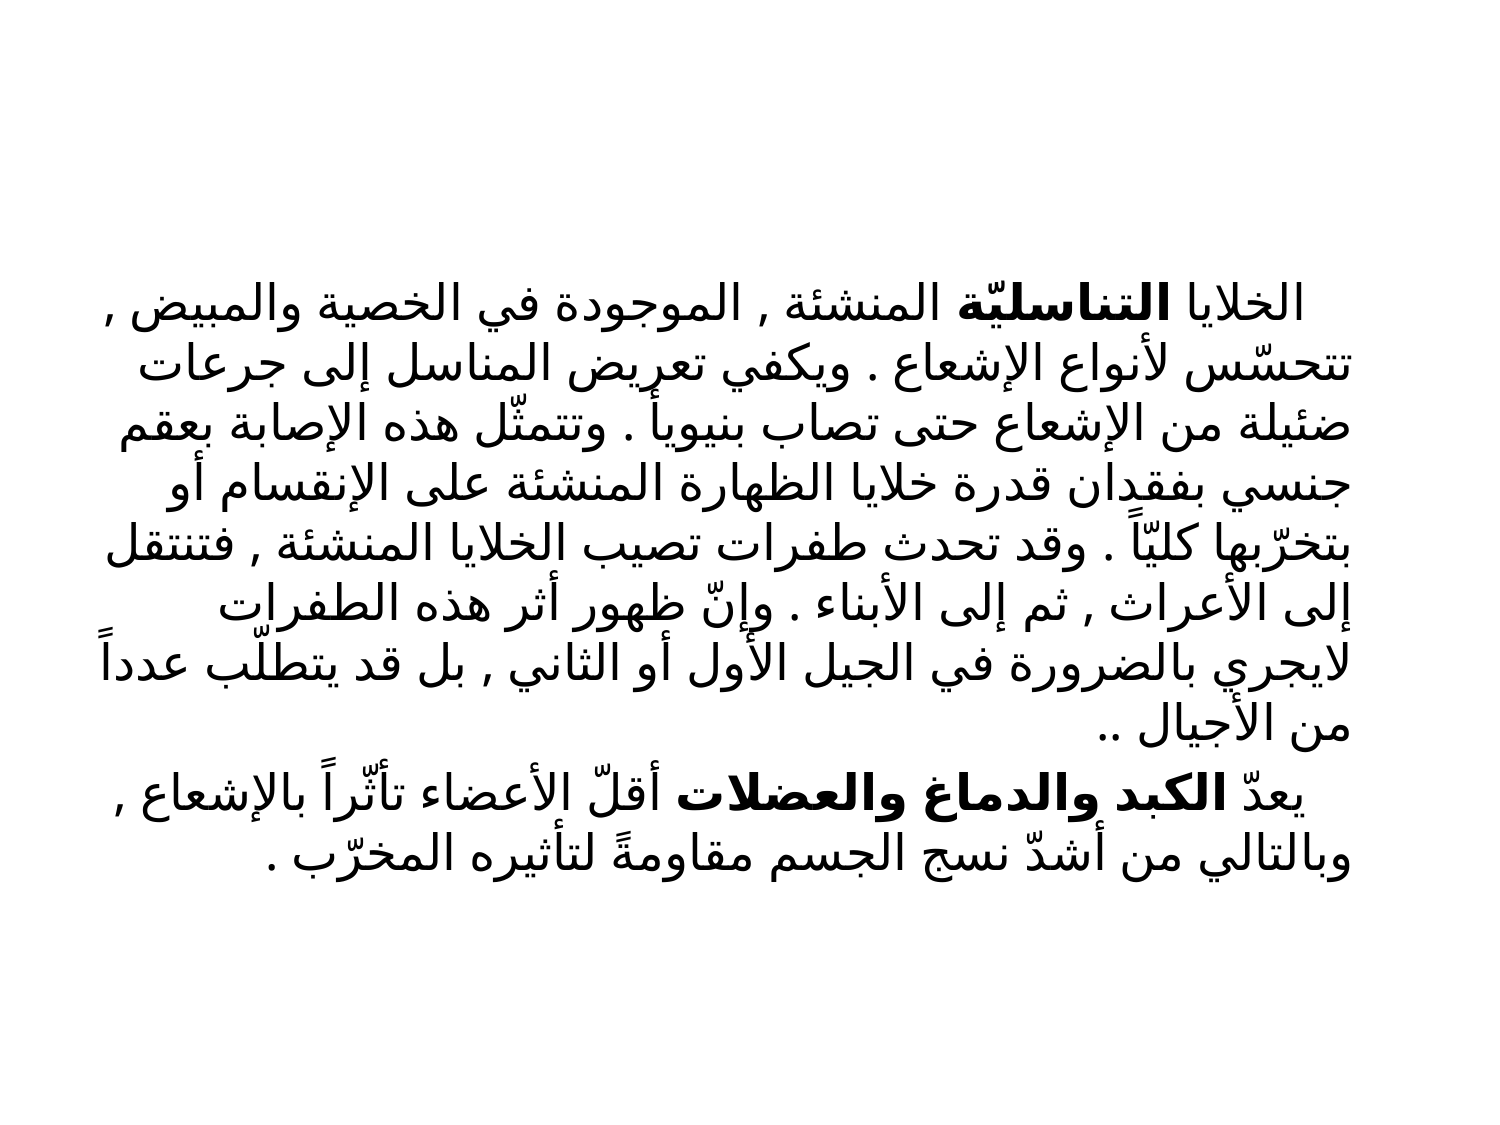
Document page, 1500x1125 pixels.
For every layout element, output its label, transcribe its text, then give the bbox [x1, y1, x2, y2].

list الخلايا التناسليّة المنشئة , الموجودة في الخصية والمبيض , تتحسّس لأنواع الإشعاع . ويكفي تعريض المناسل إلى جرعات ضئيلة من الإشعاع حتى تصاب بنيويأ . وتتمثّل هذه الإصابة بعقم جنسي بفقدان قدرة خلايا الظهارة المنشئة على الإنقسام أو بتخرّبها كليّاً . وقد تحدث طفرات تصيب الخلايا المنشئة , فتنتقل إلى الأعراث , ثم إلى الأبناء . وإنّ ظهور أثر هذه الطفرات لايجري بالضرورة في الجيل الأول أو الثاني , بل قد يتطلّب عدداً من الأجيال .. يعدّ الكبد والدماغ والعضلات أقلّ الأعضاء تأثّراً بالإشعاع , وبالتالي من أشدّ نسج الجسم مقاومةً لتأثيره المخرّب . [75, 262, 1425, 1005]
